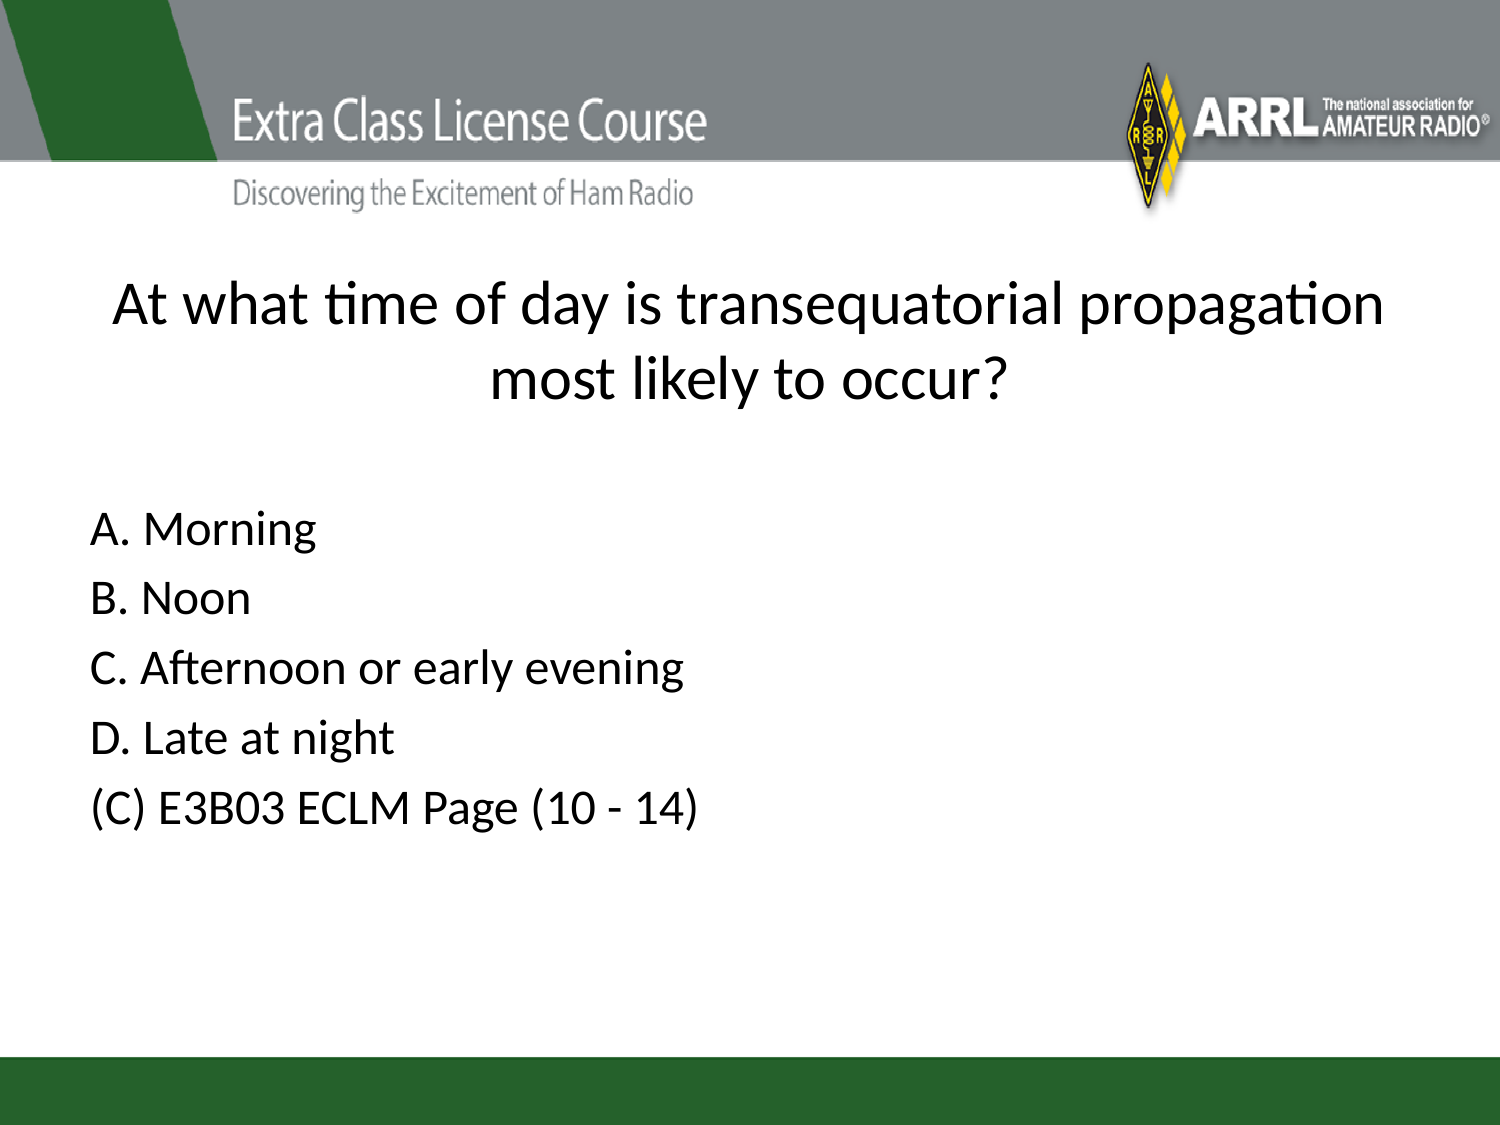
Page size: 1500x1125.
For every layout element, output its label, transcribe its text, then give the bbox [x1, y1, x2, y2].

title At what time of day is transequatorial propagation most likely to occur? [75, 254, 1425, 435]
list A. Morning B. Noon C. Afternoon or early evening D. Late at night (C) E3B03 ECLM Page (10 - 14) [75, 487, 1425, 1005]
picture [0, 0, 1500, 1125]
